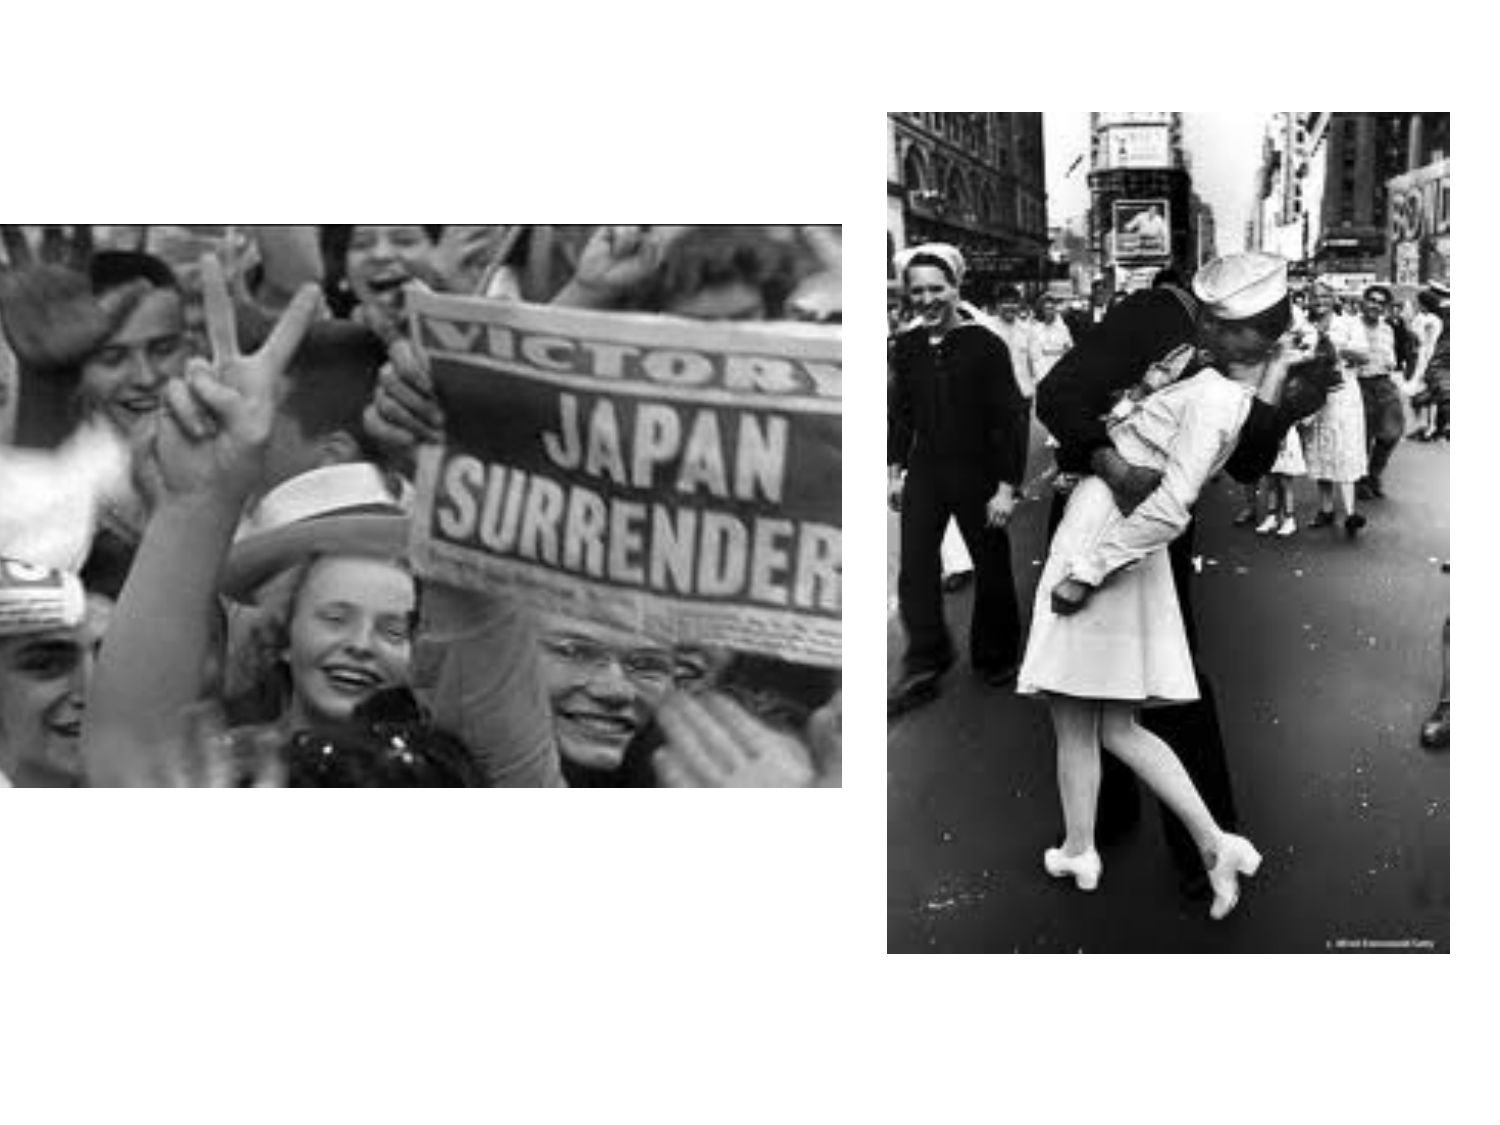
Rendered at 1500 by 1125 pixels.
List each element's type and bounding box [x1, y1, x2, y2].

picture [887, 112, 1451, 954]
picture [0, 224, 842, 788]
